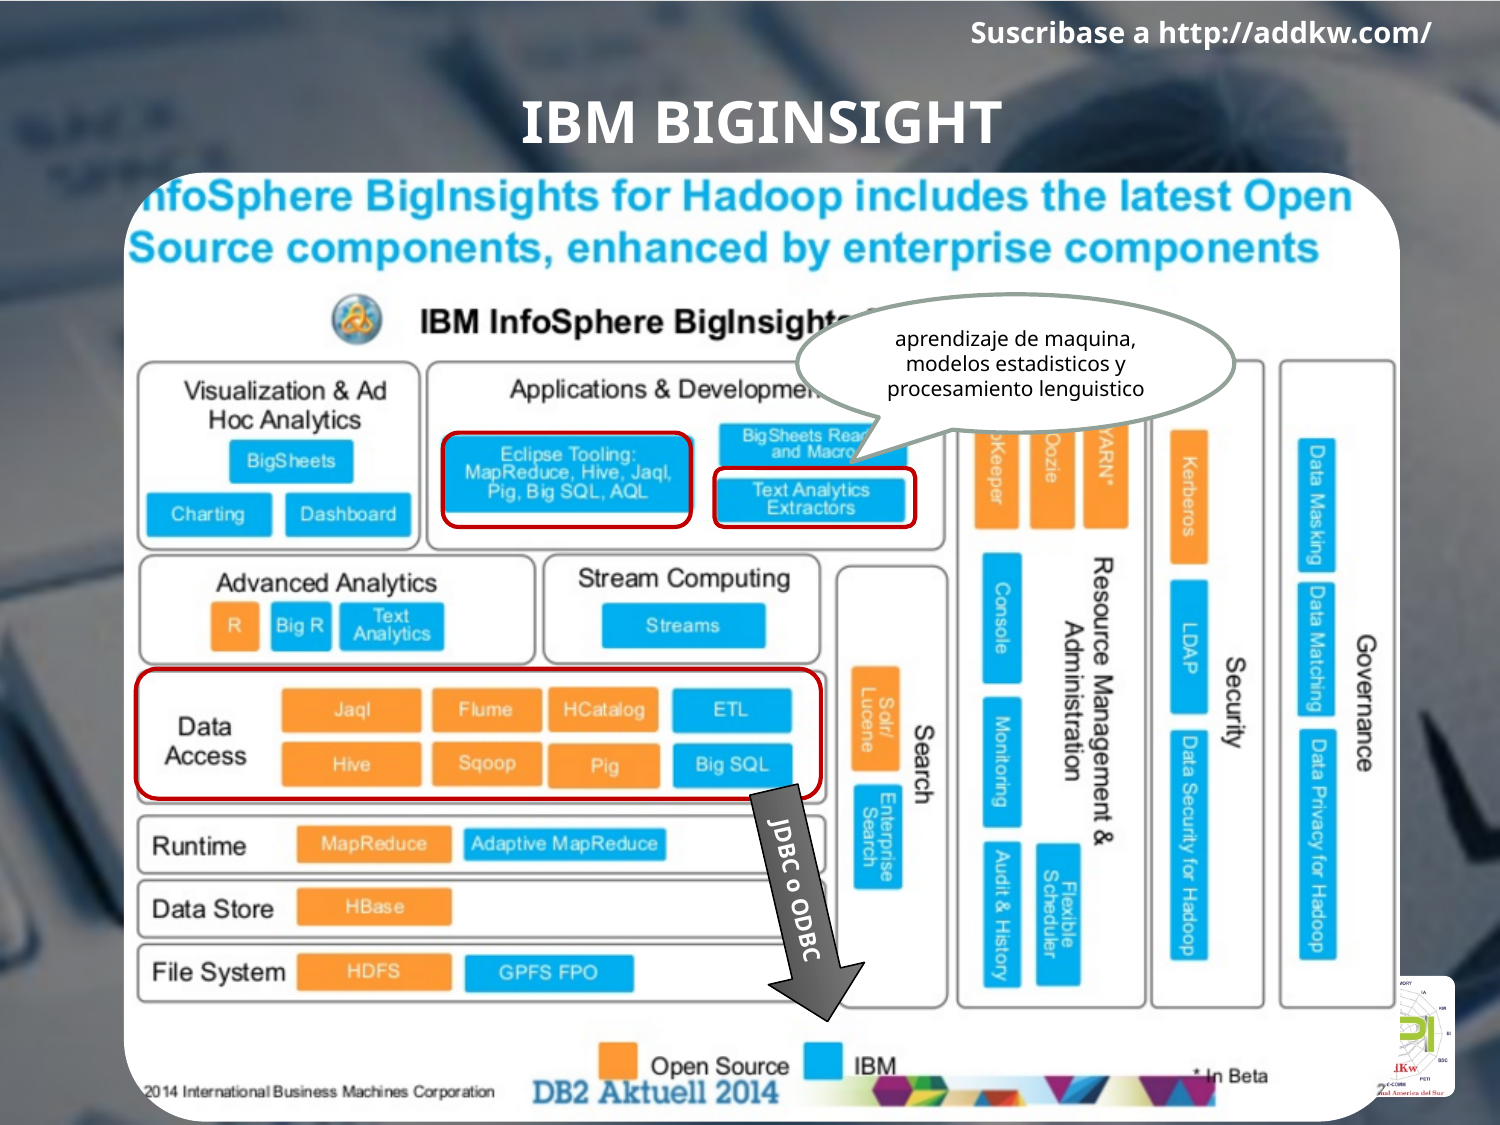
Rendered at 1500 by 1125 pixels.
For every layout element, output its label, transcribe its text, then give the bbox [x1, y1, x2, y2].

text_box IBM BIGINSIGHT [218, 78, 1306, 172]
text_box Suscribase a http://addkw.com/ [955, 7, 1448, 57]
picture [0, 1, 1500, 1125]
